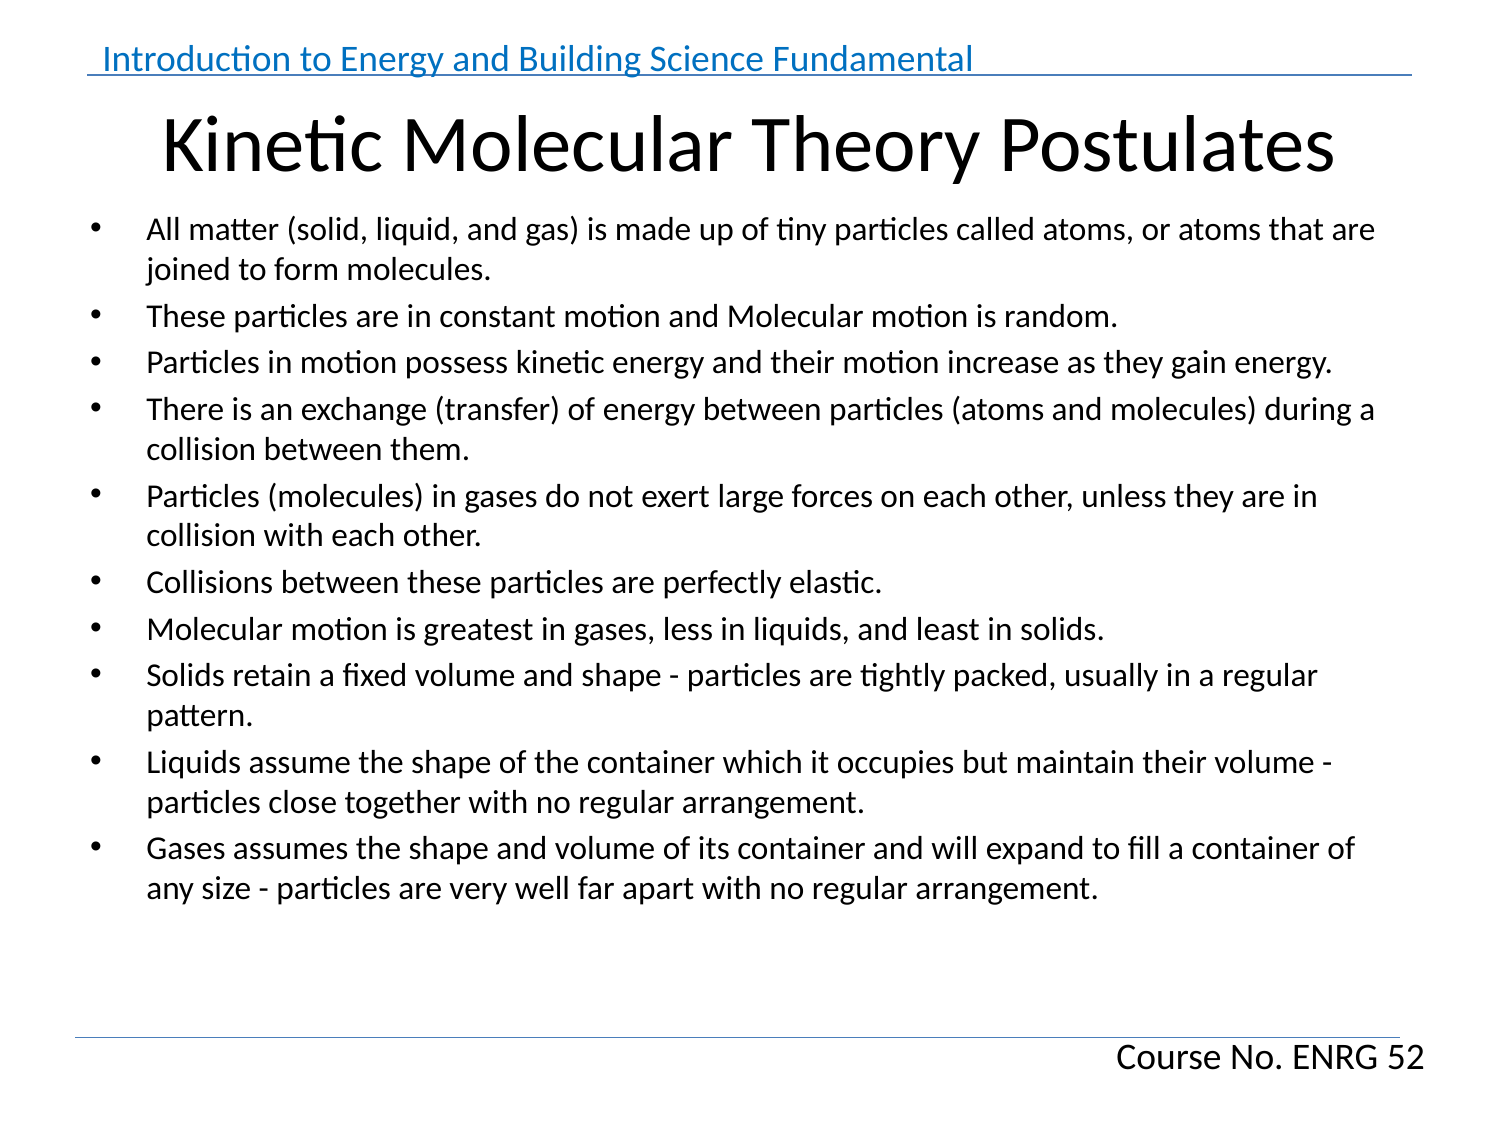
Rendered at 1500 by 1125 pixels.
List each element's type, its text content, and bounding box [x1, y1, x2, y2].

list All matter (solid, liquid, and gas) is made up of tiny particles called atoms, or atoms that are joined to form molecules. These particles are in constant motion and Molecular motion is random. Particles in motion possess kinetic energy and their motion increase as they gain energy. There is an exchange (transfer) of energy between particles (atoms and molecules) during a collision between them. Particles (molecules) in gases do not exert large forces on each other, unless they are in collision with each other. Collisions between these particles are perfectly elastic. Molecular motion is greatest in gases, less in liquids, and least in solids. Solids retain a fixed volume and shape - particles are tightly packed, usually in a regular pattern. Liquids assume the shape of the container which it occupies but maintain their volume - particles close together with no regular arrangement. Gases assumes the shape and volume of its container and will expand to fill a container of any size - particles are very well far apart with no regular arrangement. [75, 200, 1425, 1063]
title Kinetic Molecular Theory Postulates [75, 45, 1425, 200]
